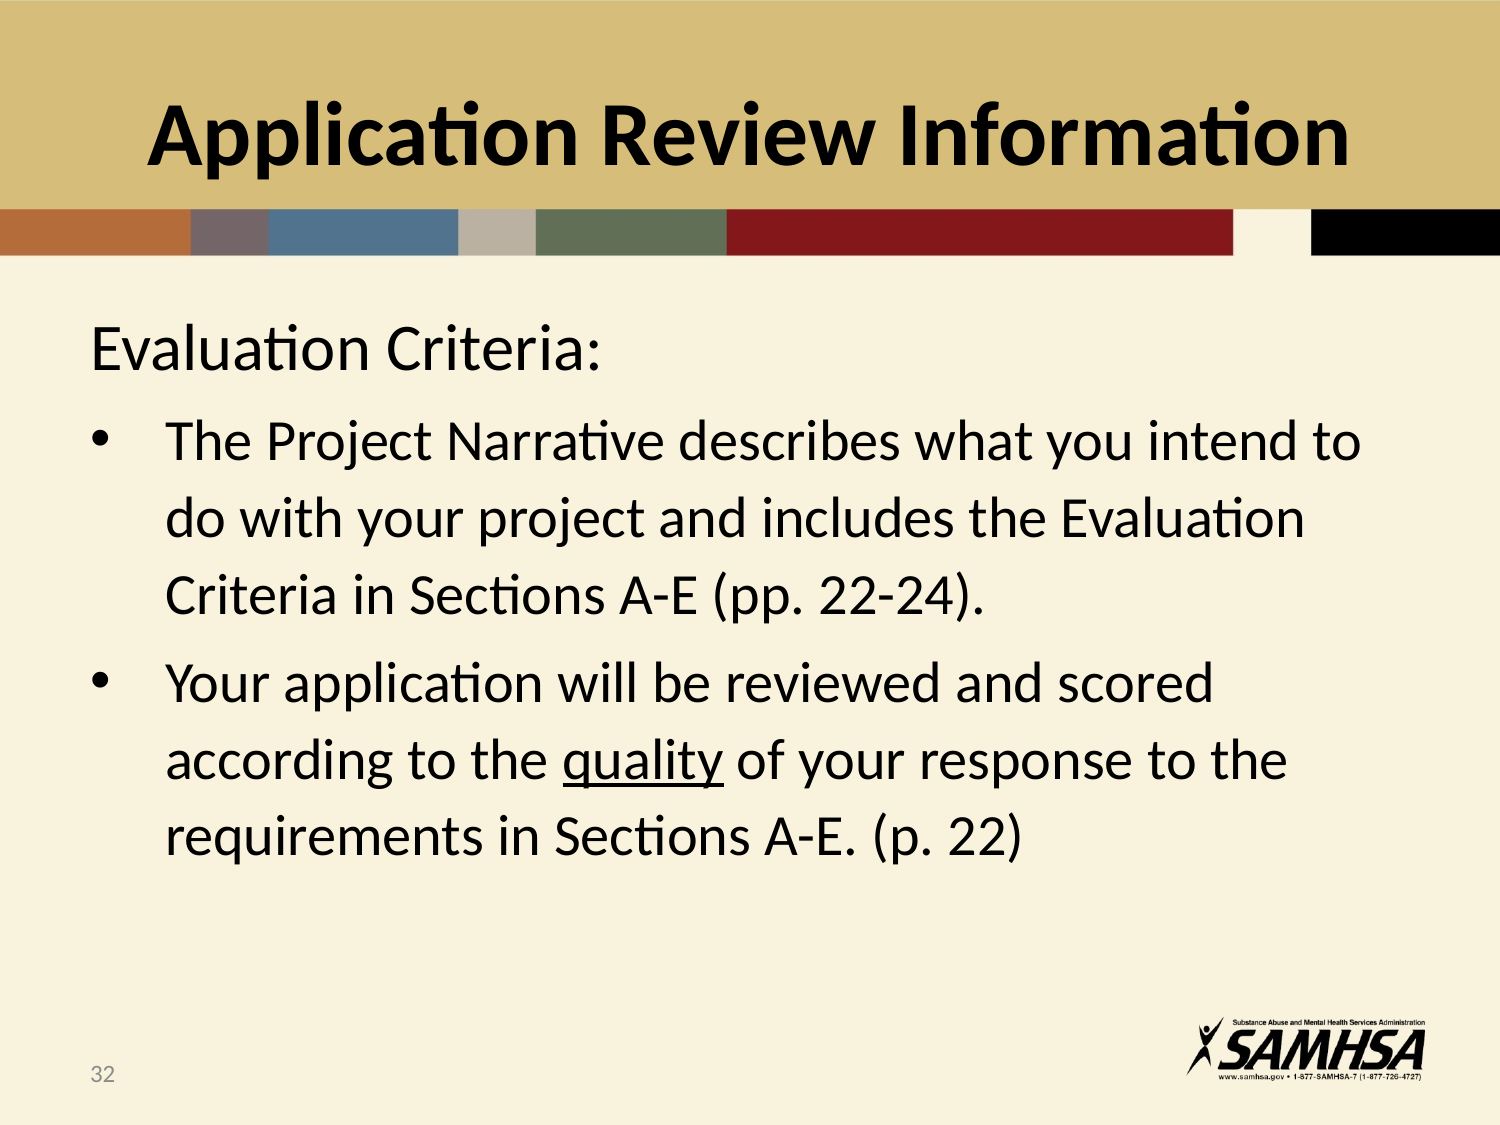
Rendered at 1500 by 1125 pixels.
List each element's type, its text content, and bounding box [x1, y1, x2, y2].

picture [0, 0, 1500, 1125]
list Evaluation Criteria: The Project Narrative describes what you intend to do with your project and includes the Evaluation Criteria in Sections A-E (pp. 22-24). Your application will be reviewed and scored according to the quality of your response to the requirements in Sections A-E. (p. 22) [74, 299, 1426, 1006]
slide_number 32 [75, 1042, 425, 1103]
title Application Review Information [74, 44, 1426, 213]
